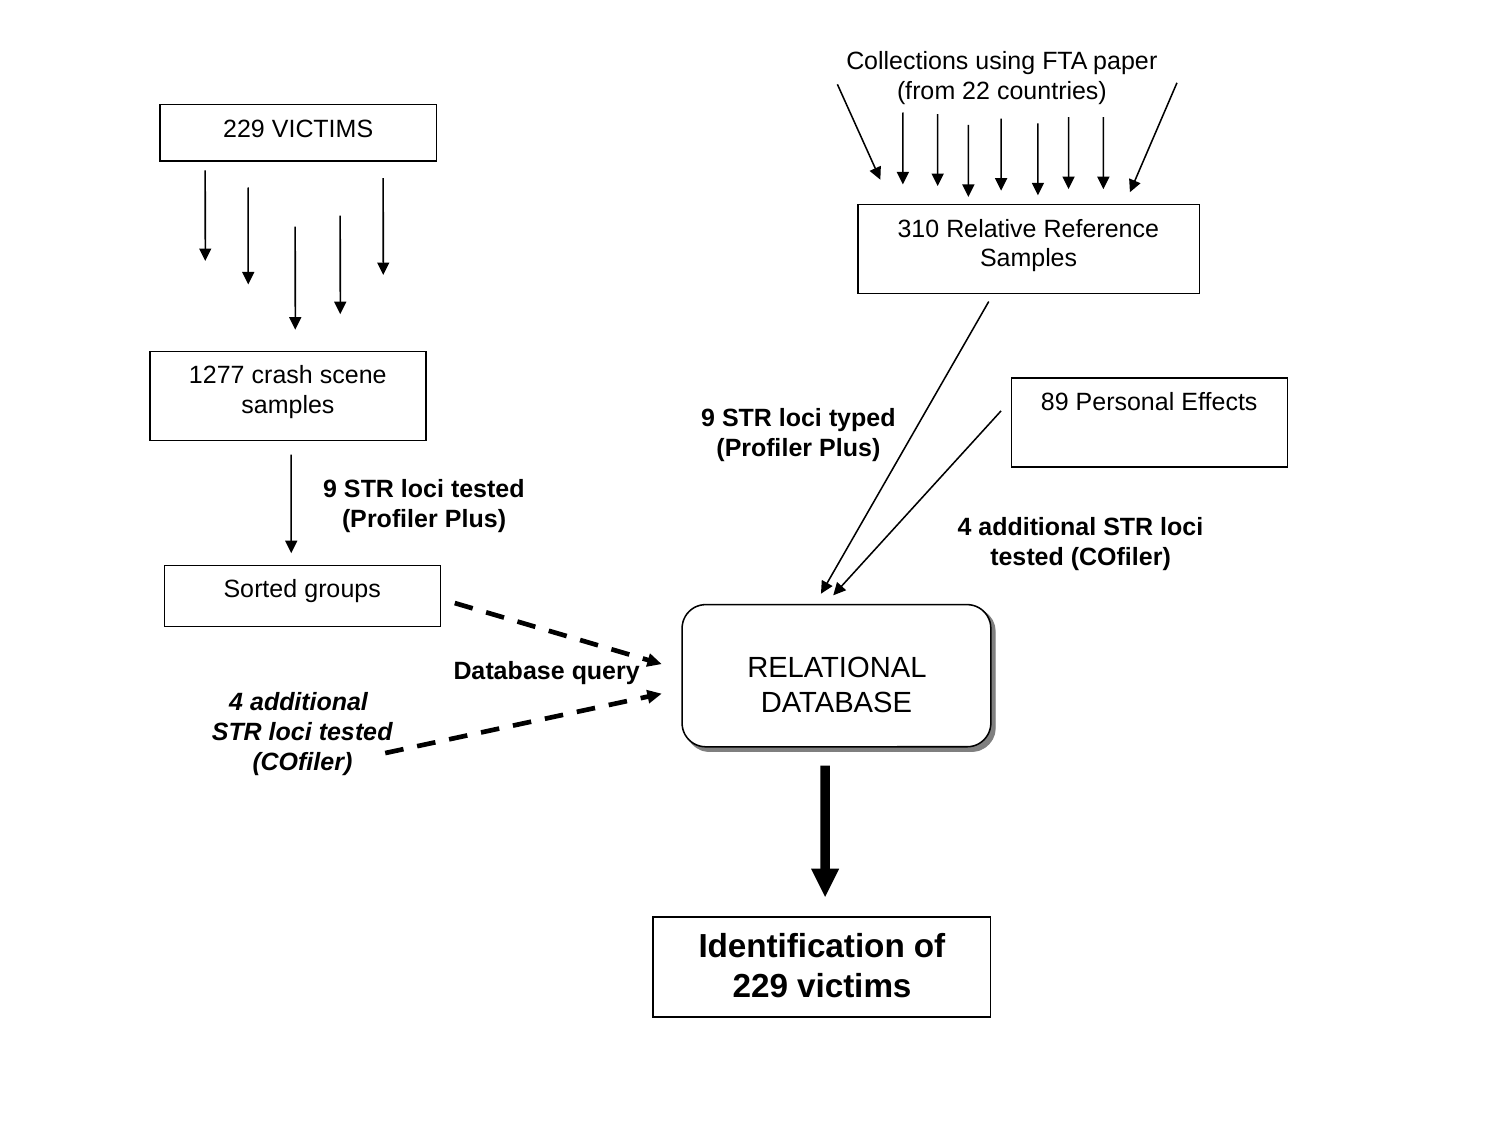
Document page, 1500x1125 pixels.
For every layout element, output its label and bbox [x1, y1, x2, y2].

text_box [149, 37, 1288, 1018]
